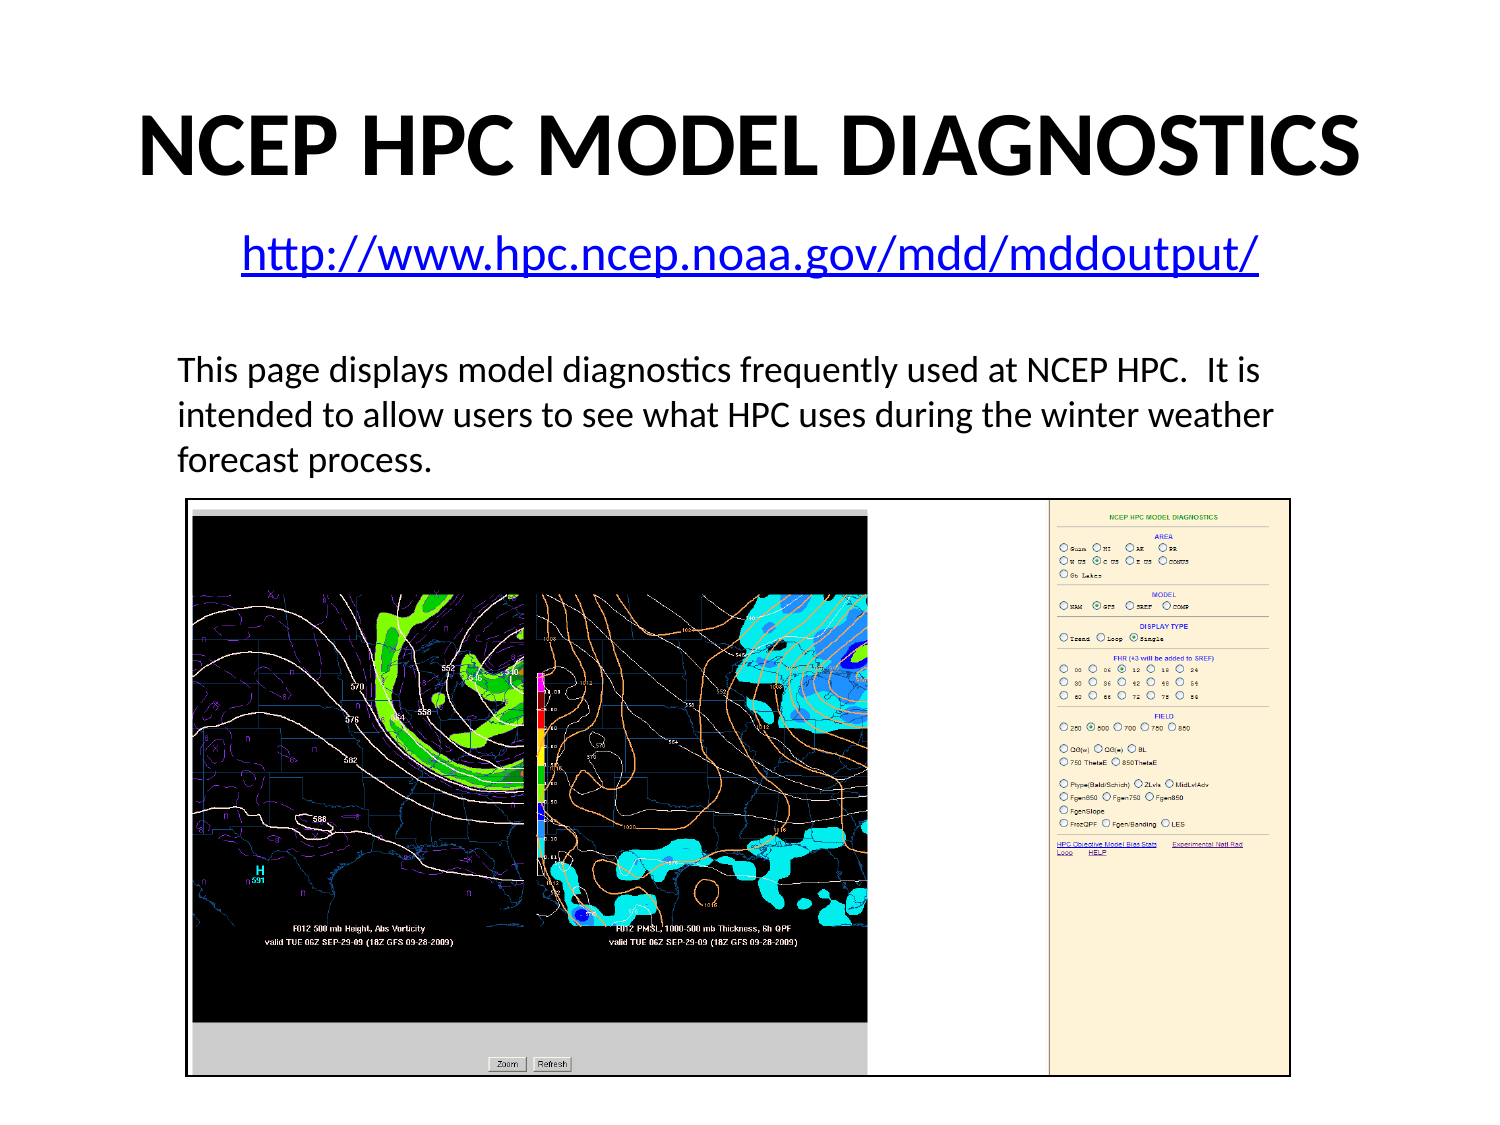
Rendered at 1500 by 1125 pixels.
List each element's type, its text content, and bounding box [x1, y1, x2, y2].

picture [187, 499, 1290, 1075]
title NCEP HPC MODEL DIAGNOSTICS [75, 45, 1425, 233]
list http://www.hpc.ncep.noaa.gov/mdd/mddoutput/ [137, 212, 1363, 313]
text_box This page displays model diagnostics frequently used at NCEP HPC. It is intended to allow users to see what HPC uses during the winter weather forecast process. [162, 337, 1388, 488]
